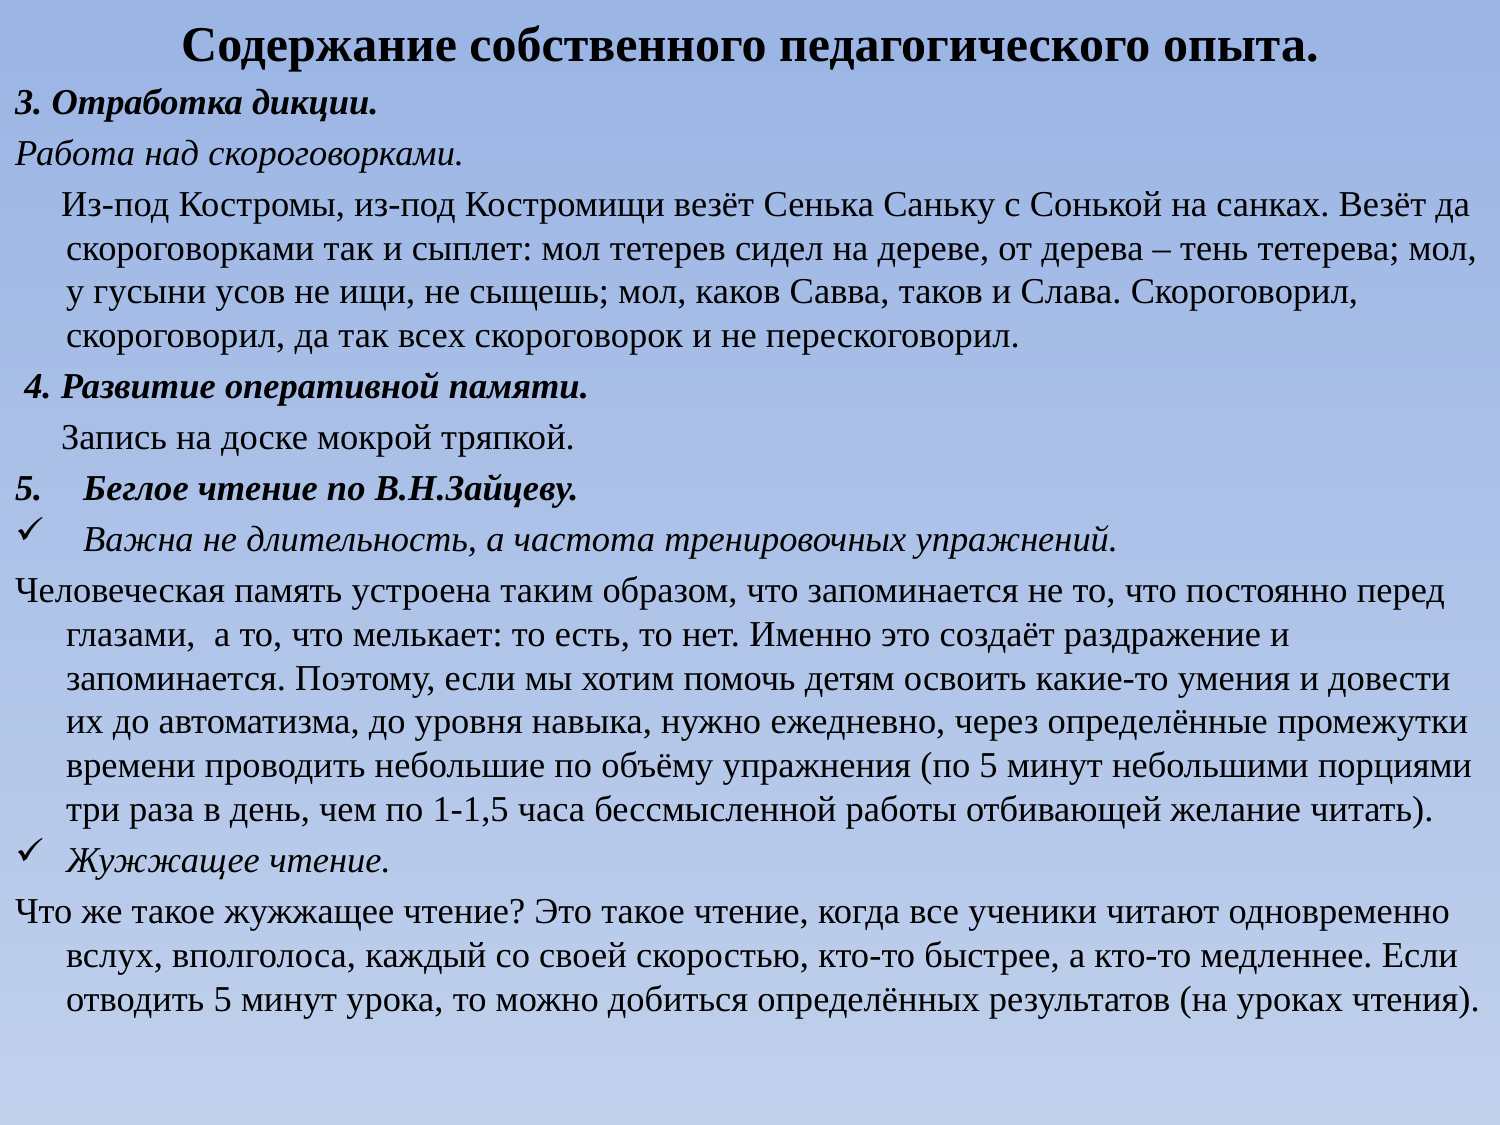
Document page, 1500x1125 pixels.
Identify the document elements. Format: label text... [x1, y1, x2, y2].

list 3. Отработка дикции. Работа над скороговорками. Из-под Костромы, из-под Костромищи везёт Сенька Саньку с Сонькой на санках. Везёт да скороговорками так и сыплет: мол тетерев сидел на дереве, от дерева – тень тетерева; мол, у гусыни усов не ищи, не сыщешь; мол, каков Савва, таков и Слава. Скороговорил, скороговорил, да так всех скороговорок и не перескоговорил. 4. Развитие оперативной памяти. Запись на доске мокрой тряпкой. Беглое чтение по В.Н.Зайцеву. Важна не длительность, а частота тренировочных упражнений. Человеческая память устроена таким образом, что запоминается не то, что постоянно перед глазами, а то, что мелькает: то есть, то нет. Именно это создаёт раздражение и запоминается. Поэтому, если мы хотим помочь детям освоить какие-то умения и довести их до автоматизма, до уровня навыка, нужно ежедневно, через определённые промежутки времени проводить небольшие по объёму упражнения (по 5 минут небольшими порциями три раза в день, чем по 1-1,5 часа бессмысленной работы отбивающей желание читать). Жужжащее чтение. Что же такое жужжащее чтение? Это такое чтение, когда все ученики читают одновременно вслух, вполголоса, каждый со своей скоростью, кто-то быстрее, а кто-то медленнее. Если отводить 5 минут урока, то можно добиться определённых результатов (на уроках чтения). [0, 70, 1500, 1125]
title Содержание собственного педагогического опыта. [75, 0, 1425, 70]
